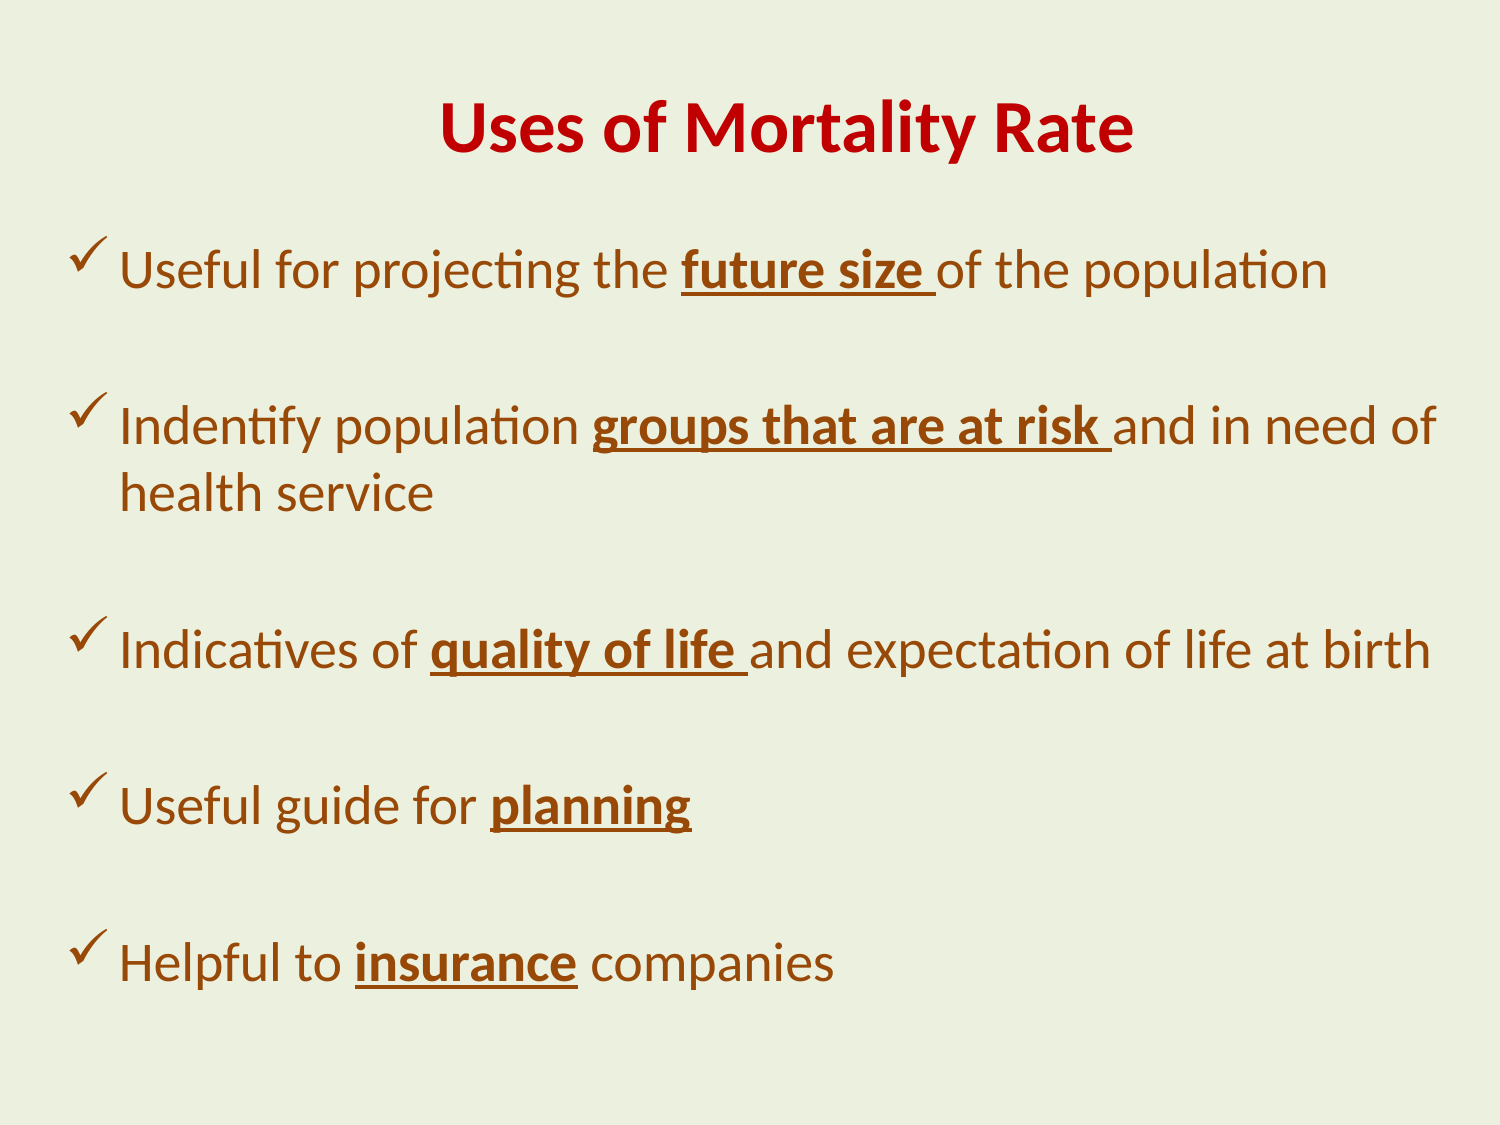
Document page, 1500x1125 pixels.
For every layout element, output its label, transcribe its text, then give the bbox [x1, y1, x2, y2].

list Useful for projecting the future size of the population Indentify population groups that are at risk and in need of health service Indicatives of quality of life and expectation of life at birth Useful guide for planning Helpful to insurance companies [50, 224, 1463, 1063]
title Uses of Mortality Rate [150, 45, 1425, 200]
